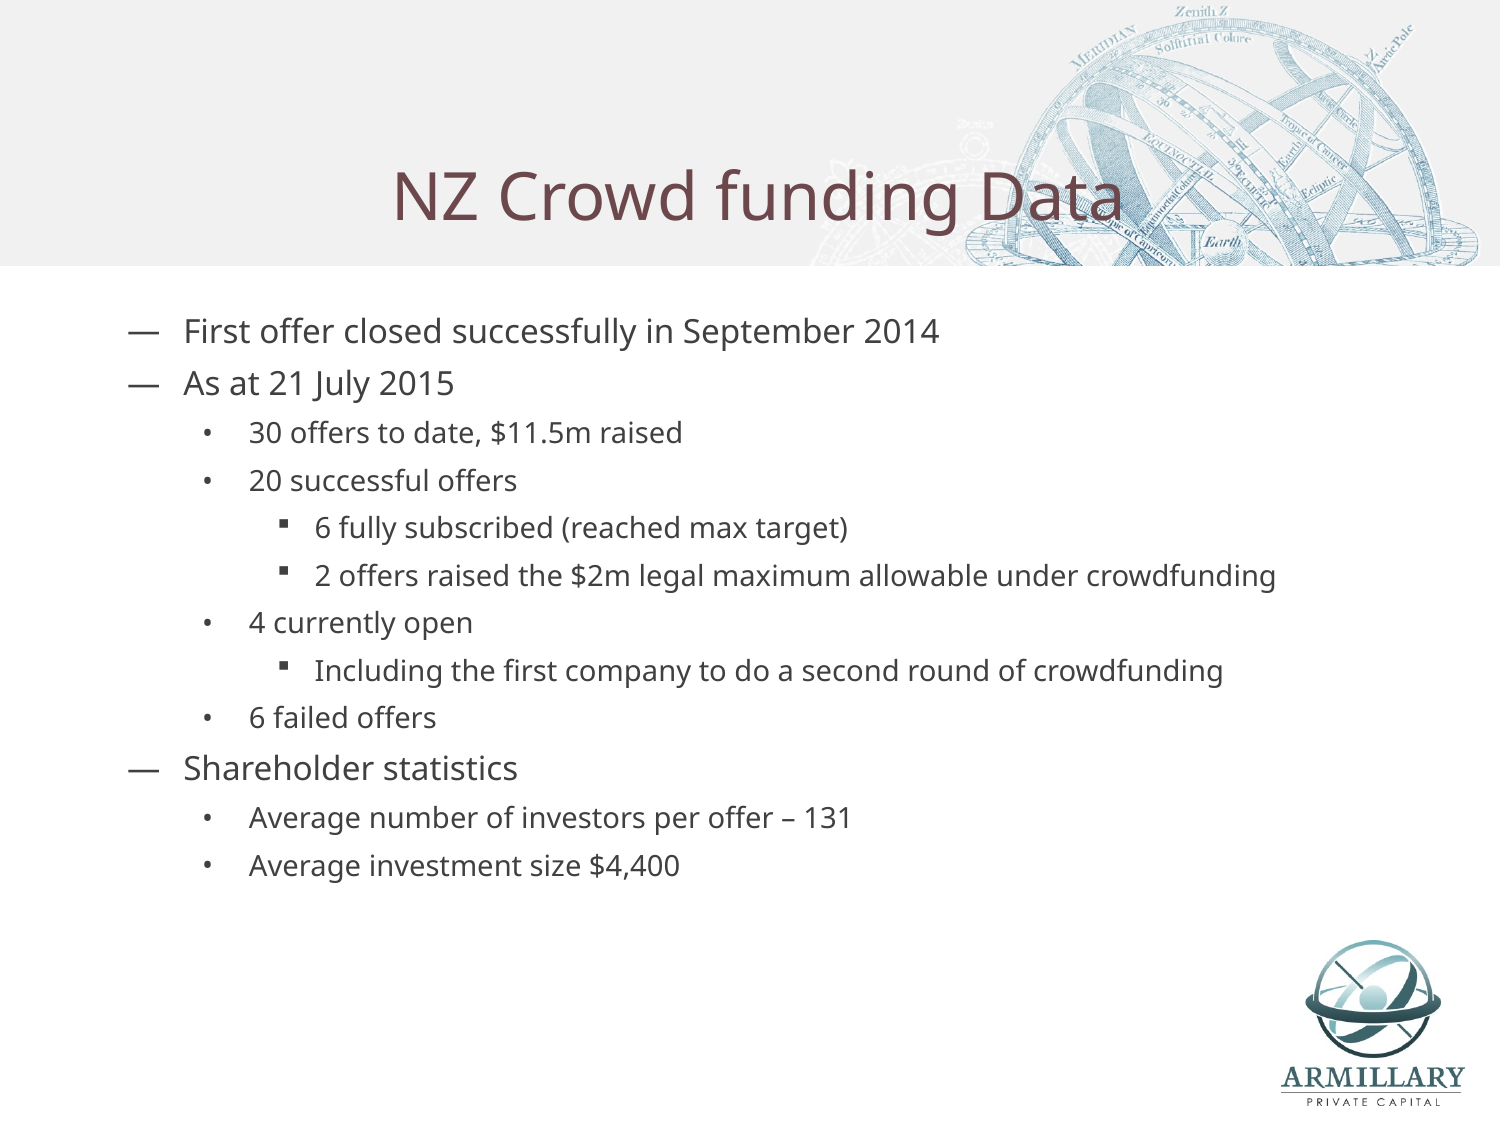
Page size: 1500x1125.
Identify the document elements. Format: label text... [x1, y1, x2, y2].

list First offer closed successfully in September 2014 As at 21 July 2015 30 offers to date, $11.5m raised 20 successful offers 6 fully subscribed (reached max target) 2 offers raised the $2m legal maximum allowable under crowdfunding 4 currently open Including the first company to do a second round of crowdfunding 6 failed offers Shareholder statistics Average number of investors per offer – 131 Average investment size $4,400 [112, 302, 1388, 929]
picture [1281, 940, 1465, 1106]
title NZ Crowd funding Data [112, 24, 1406, 242]
picture [0, 0, 1500, 266]
